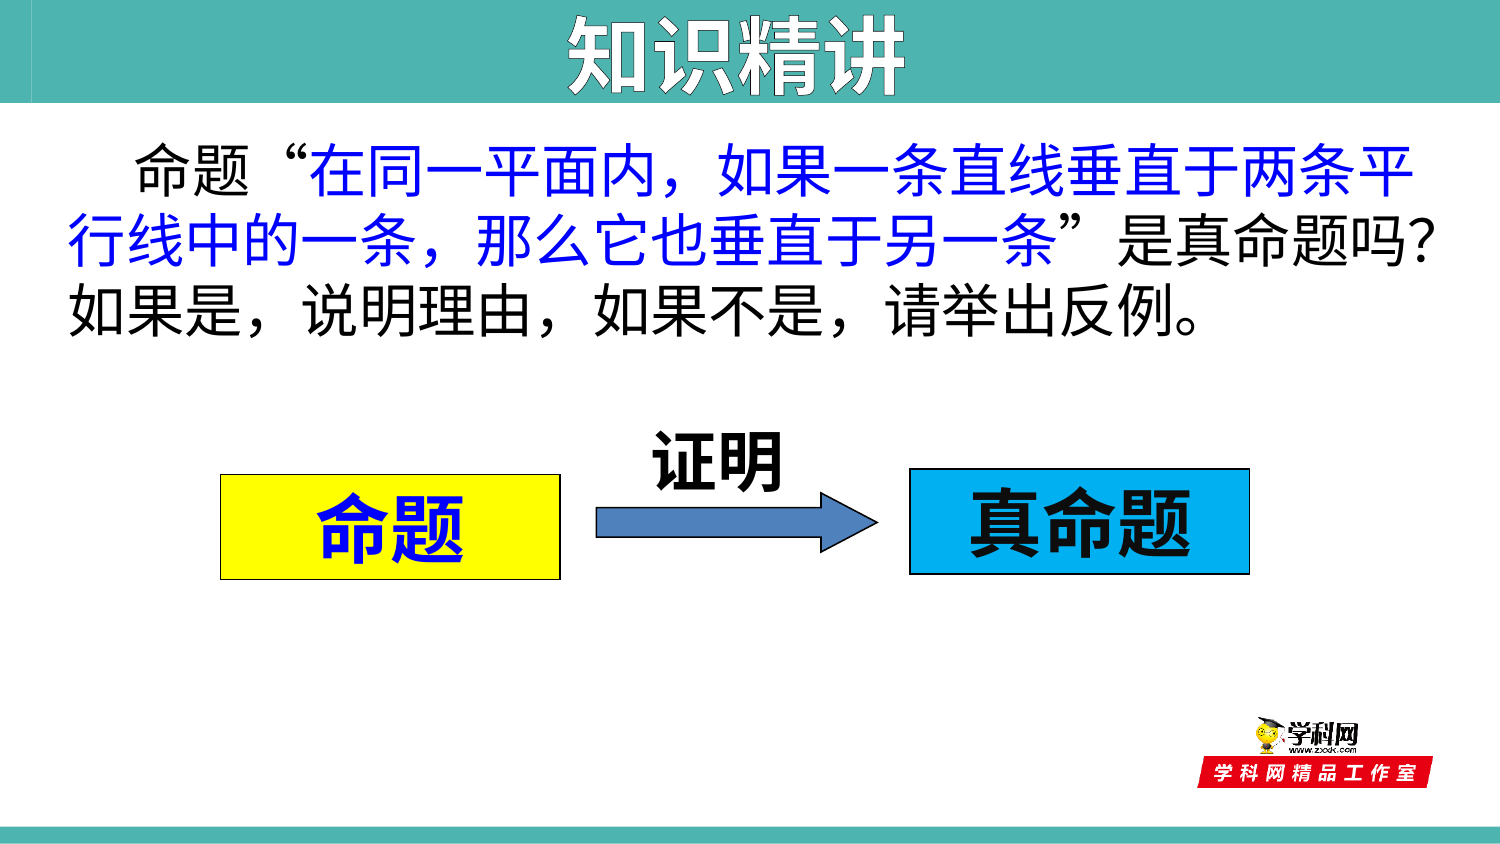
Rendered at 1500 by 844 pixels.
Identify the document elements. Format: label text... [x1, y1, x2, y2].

text_box 命题 [220, 474, 561, 580]
text_box 真命题 [909, 469, 1250, 574]
text_box 命题“在同一平面内，如果一条直线垂直于两条平行线中的一条，那么它也垂直于另一条”是真命题吗？如果是，说明理由，如果不是，请举出反例。 [53, 126, 1459, 352]
text_box [596, 492, 878, 553]
text_box 证明 [635, 412, 814, 507]
picture [1256, 717, 1358, 754]
picture [1197, 756, 1433, 788]
text_box 知识精讲 [554, 0, 920, 111]
